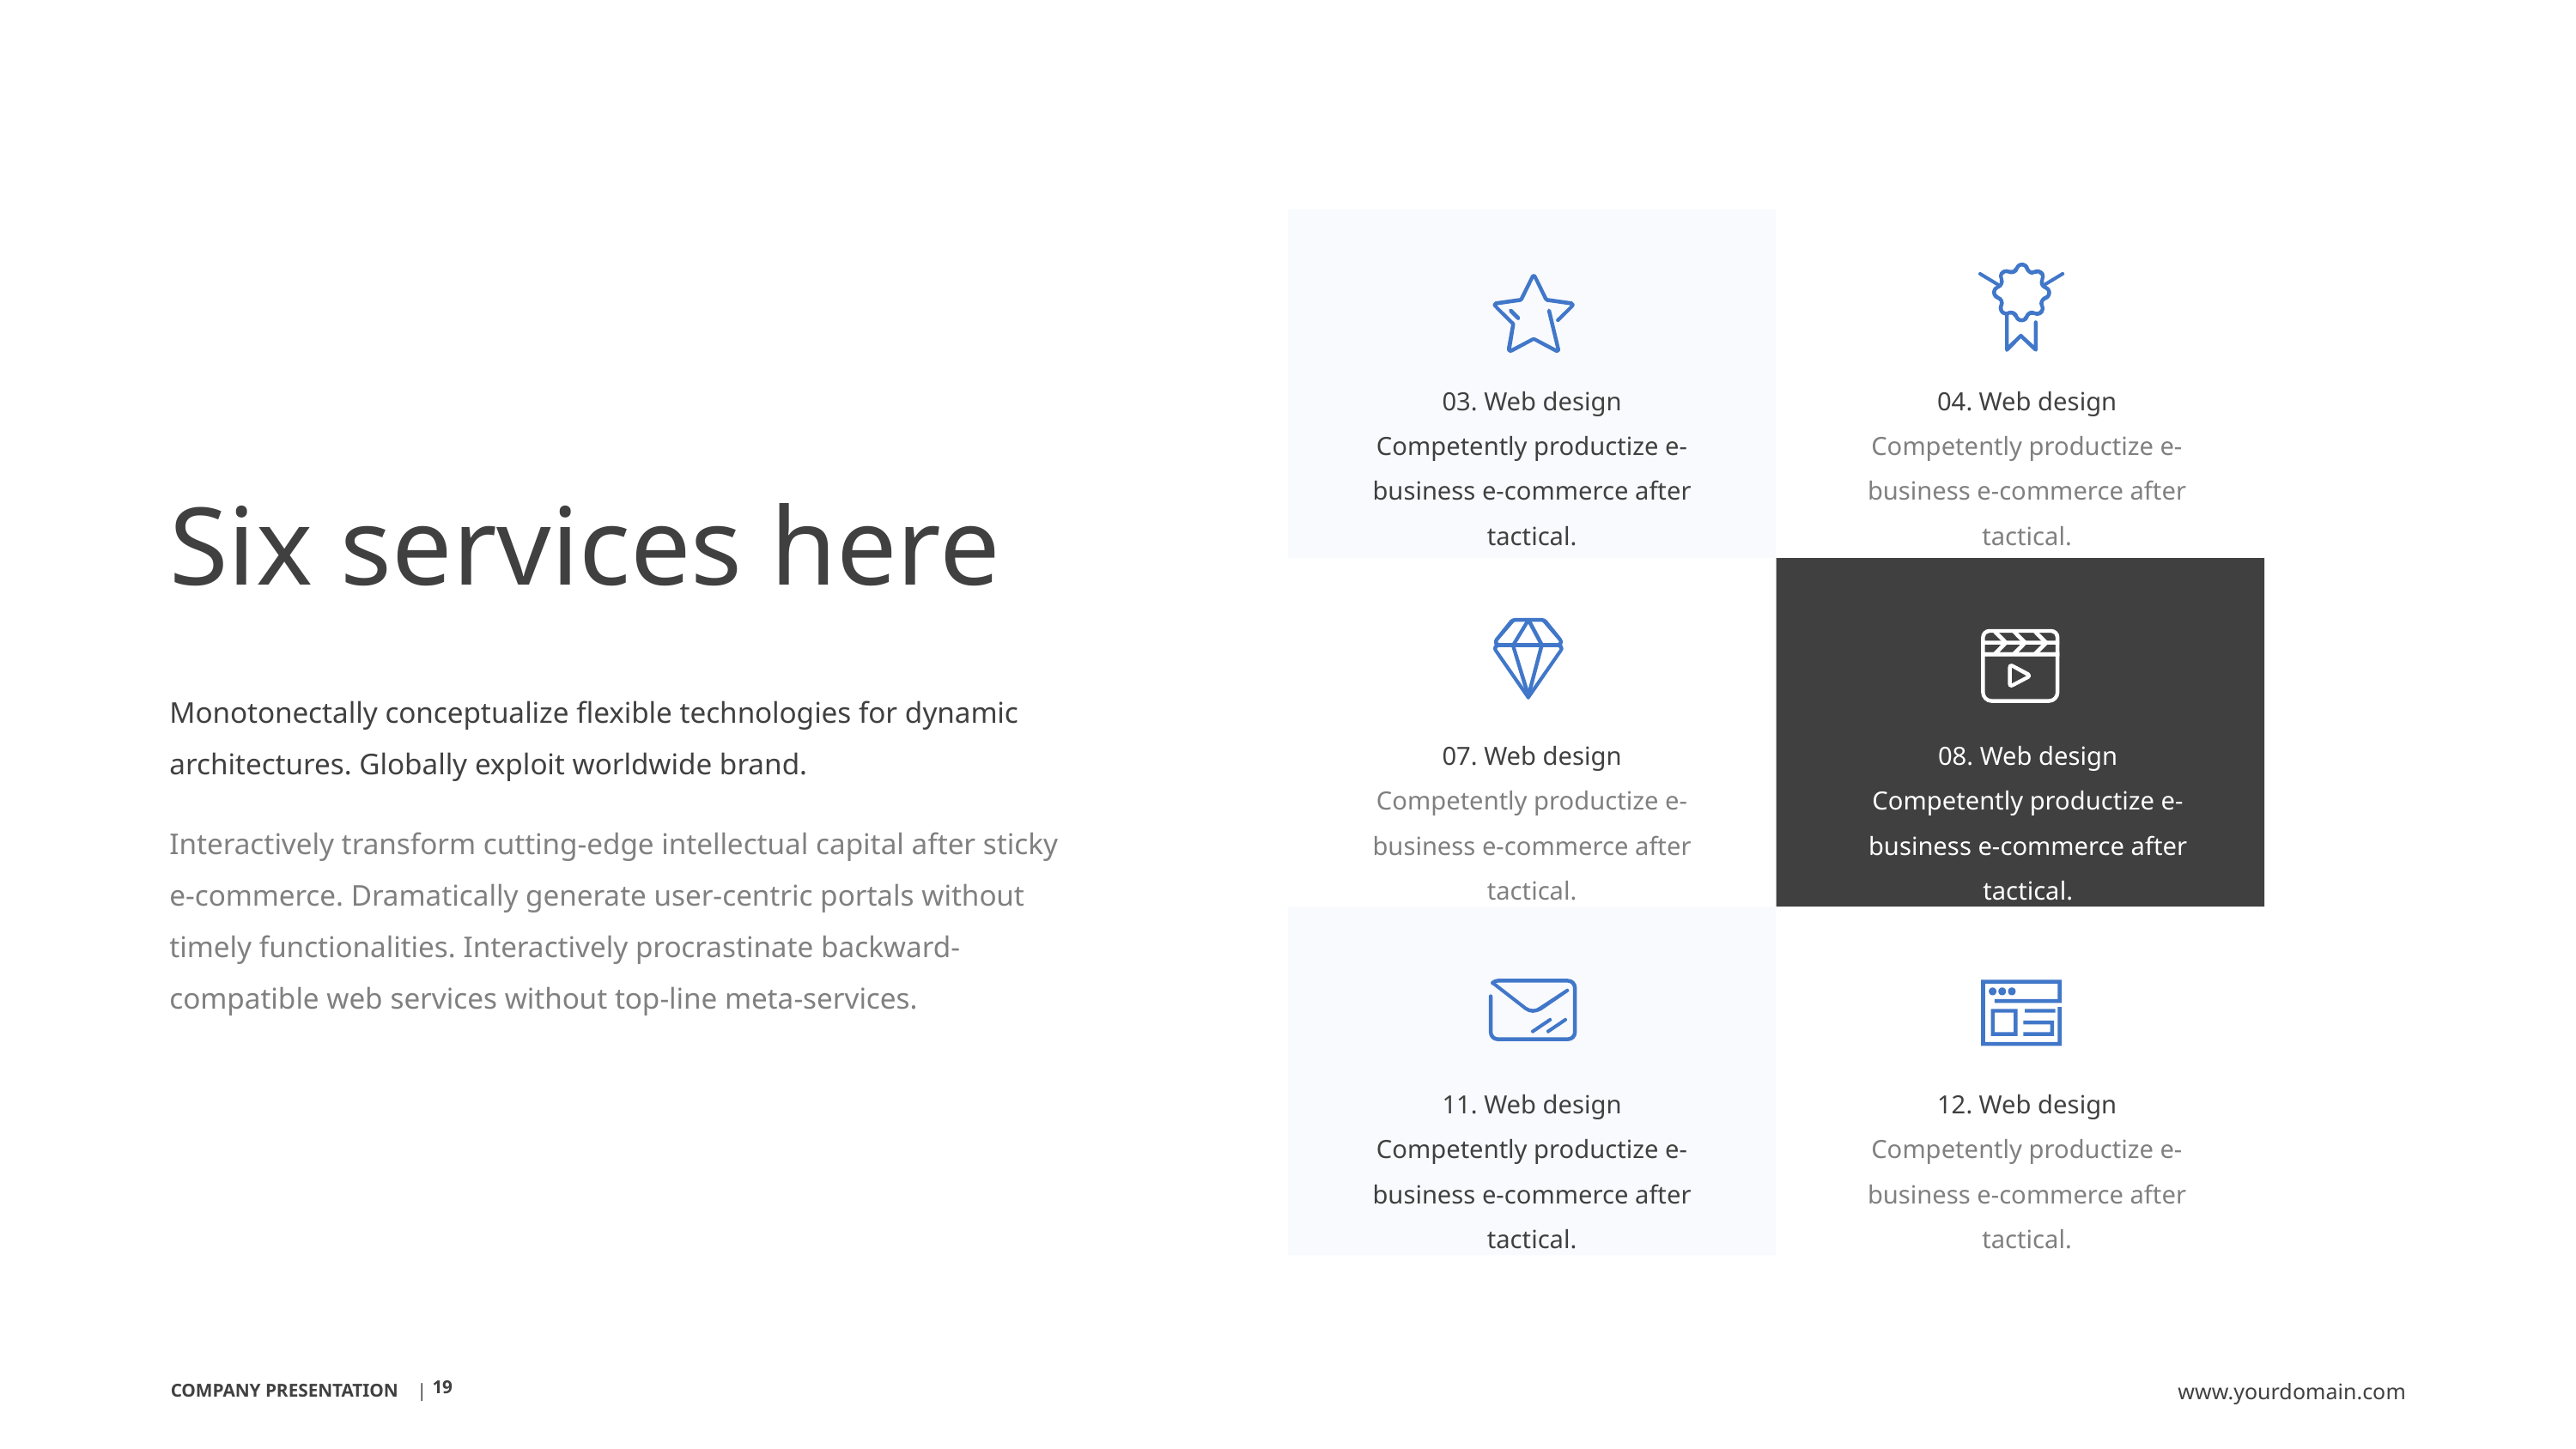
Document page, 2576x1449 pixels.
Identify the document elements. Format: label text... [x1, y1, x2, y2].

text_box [1488, 979, 1577, 1041]
text_box Interactively transform cutting-edge intellectual capital after sticky e-commerce. Dramatically generate user-centric portals without timely functionalities. Interactively procrastinate backward-compatible web services without top-line meta-services. [156, 802, 1102, 1022]
text_box 04. Web design Competently productize e-business e-commerce after tactical. [1808, 364, 2245, 557]
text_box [1492, 617, 1564, 700]
text_box Six services here [156, 467, 1189, 613]
text_box [1775, 557, 2265, 907]
text_box [1287, 209, 1777, 559]
text_box 12. Web design Competently productize e-business e-commerce after tactical. [1808, 1067, 2245, 1260]
text_box 11. Web design Competently productize e-business e-commerce after tactical. [1314, 1067, 1751, 1260]
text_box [1978, 262, 2065, 352]
text_box [1287, 906, 1777, 1256]
text_box 07. Web design Competently productize e-business e-commerce after tactical. [1314, 718, 1751, 912]
text_box Monotonectally conceptualize flexible technologies for dynamic architectures. Globally exploit worldwide brand. [156, 670, 1102, 787]
text_box 08. Web design Competently productize e-business e-commerce after tactical. [1809, 718, 2246, 912]
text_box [1981, 979, 2063, 1046]
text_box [1981, 628, 2060, 703]
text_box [1492, 274, 1576, 354]
text_box 03. Web design Competently productize e-business e-commerce after tactical. [1314, 364, 1751, 557]
